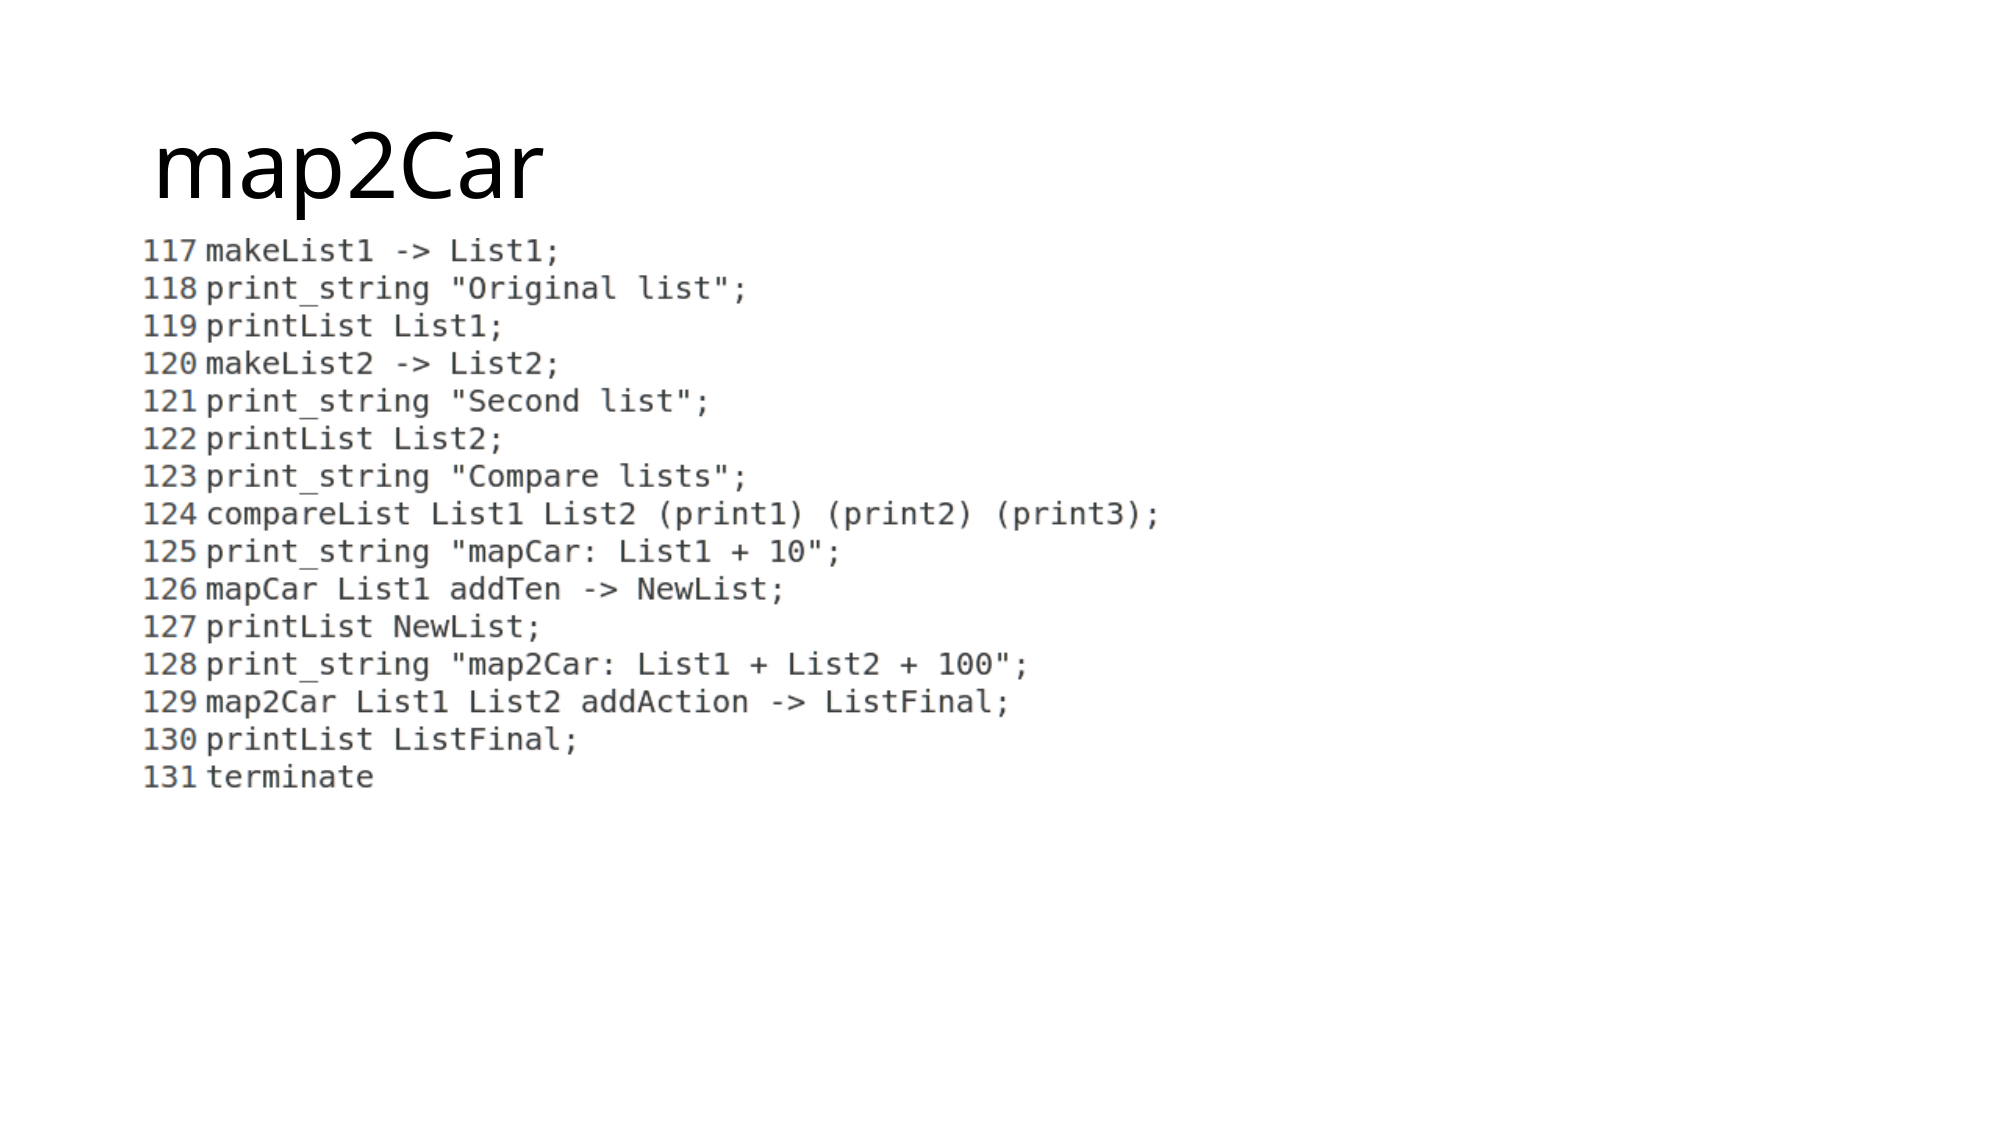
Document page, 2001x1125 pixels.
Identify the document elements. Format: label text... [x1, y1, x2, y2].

picture [137, 238, 1165, 794]
title map2Car [137, 59, 1863, 278]
